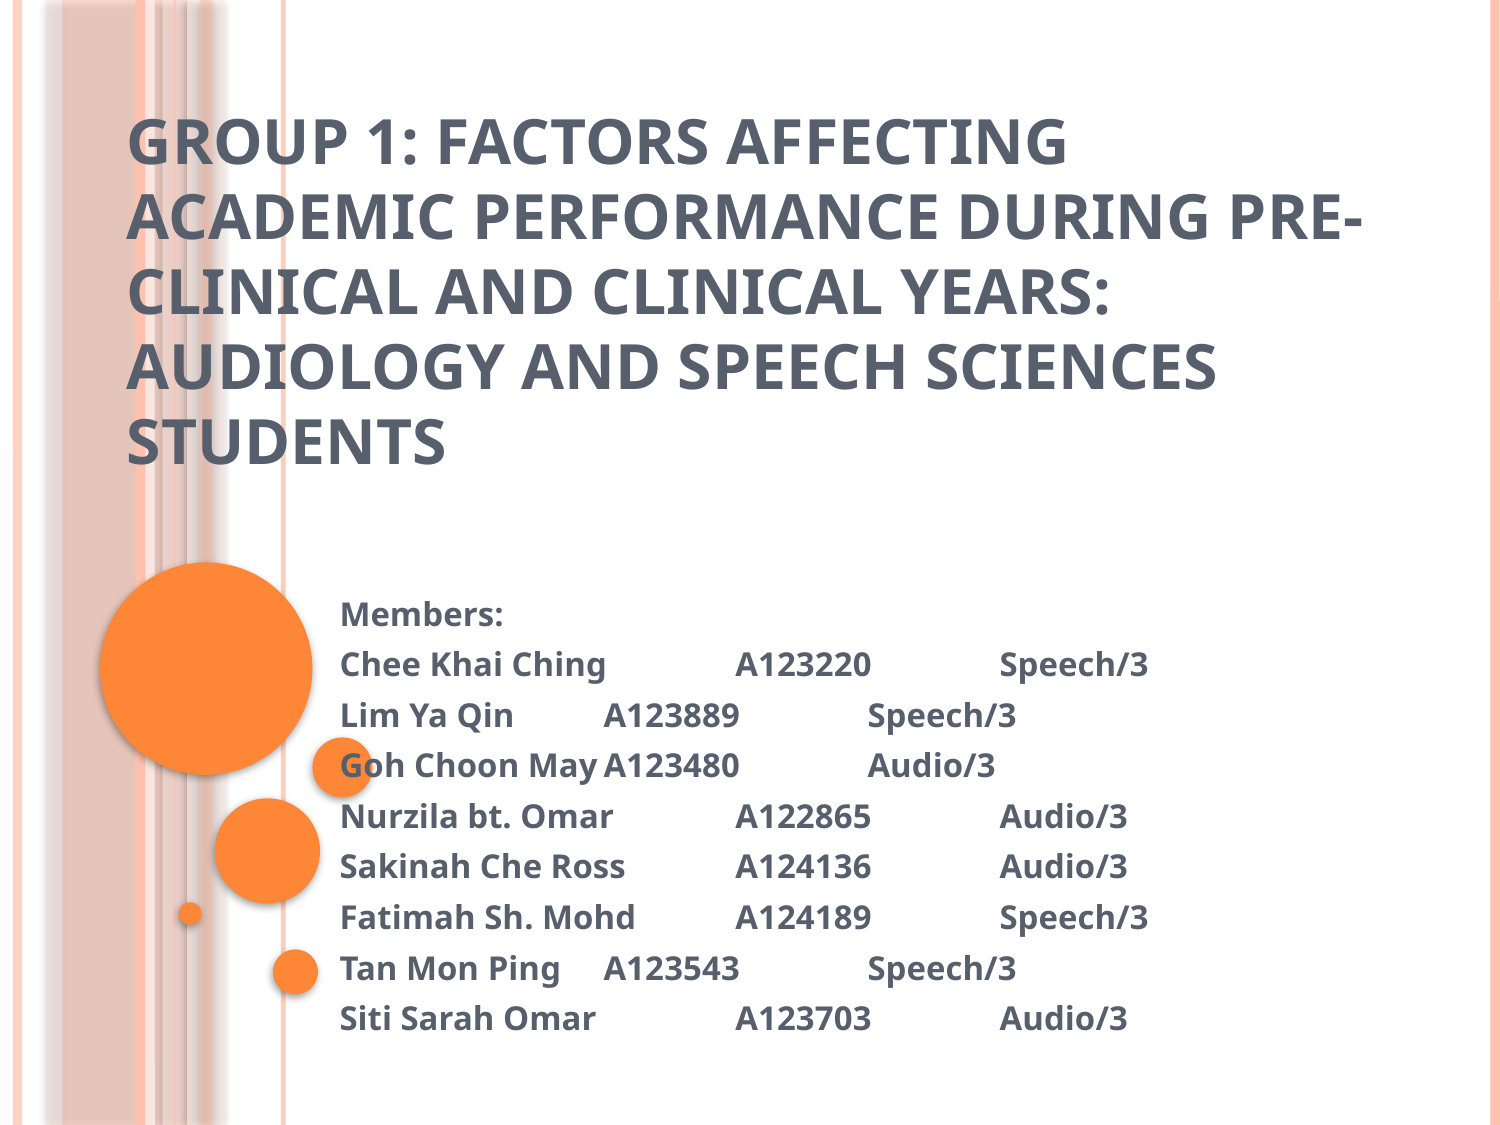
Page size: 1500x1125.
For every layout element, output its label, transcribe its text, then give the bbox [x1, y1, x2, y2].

title Group 1: Factors affecting academic performance during pre-clinical and clinical years: Audiology and Speech Sciences students [112, 90, 1388, 485]
subtitle Members: Chee Khai Ching A123220 Speech/3 Lim Ya Qin A123889 Speech/3 Goh Choon May A123480 Audio/3 Nurzila bt. Omar A122865 Audio/3 Sakinah Che Ross A124136 Audio/3 Fatimah Sh. Mohd A124189 Speech/3 Tan Mon Ping A123543 Speech/3 Siti Sarah Omar A123703 Audio/3 [324, 586, 1453, 1047]
